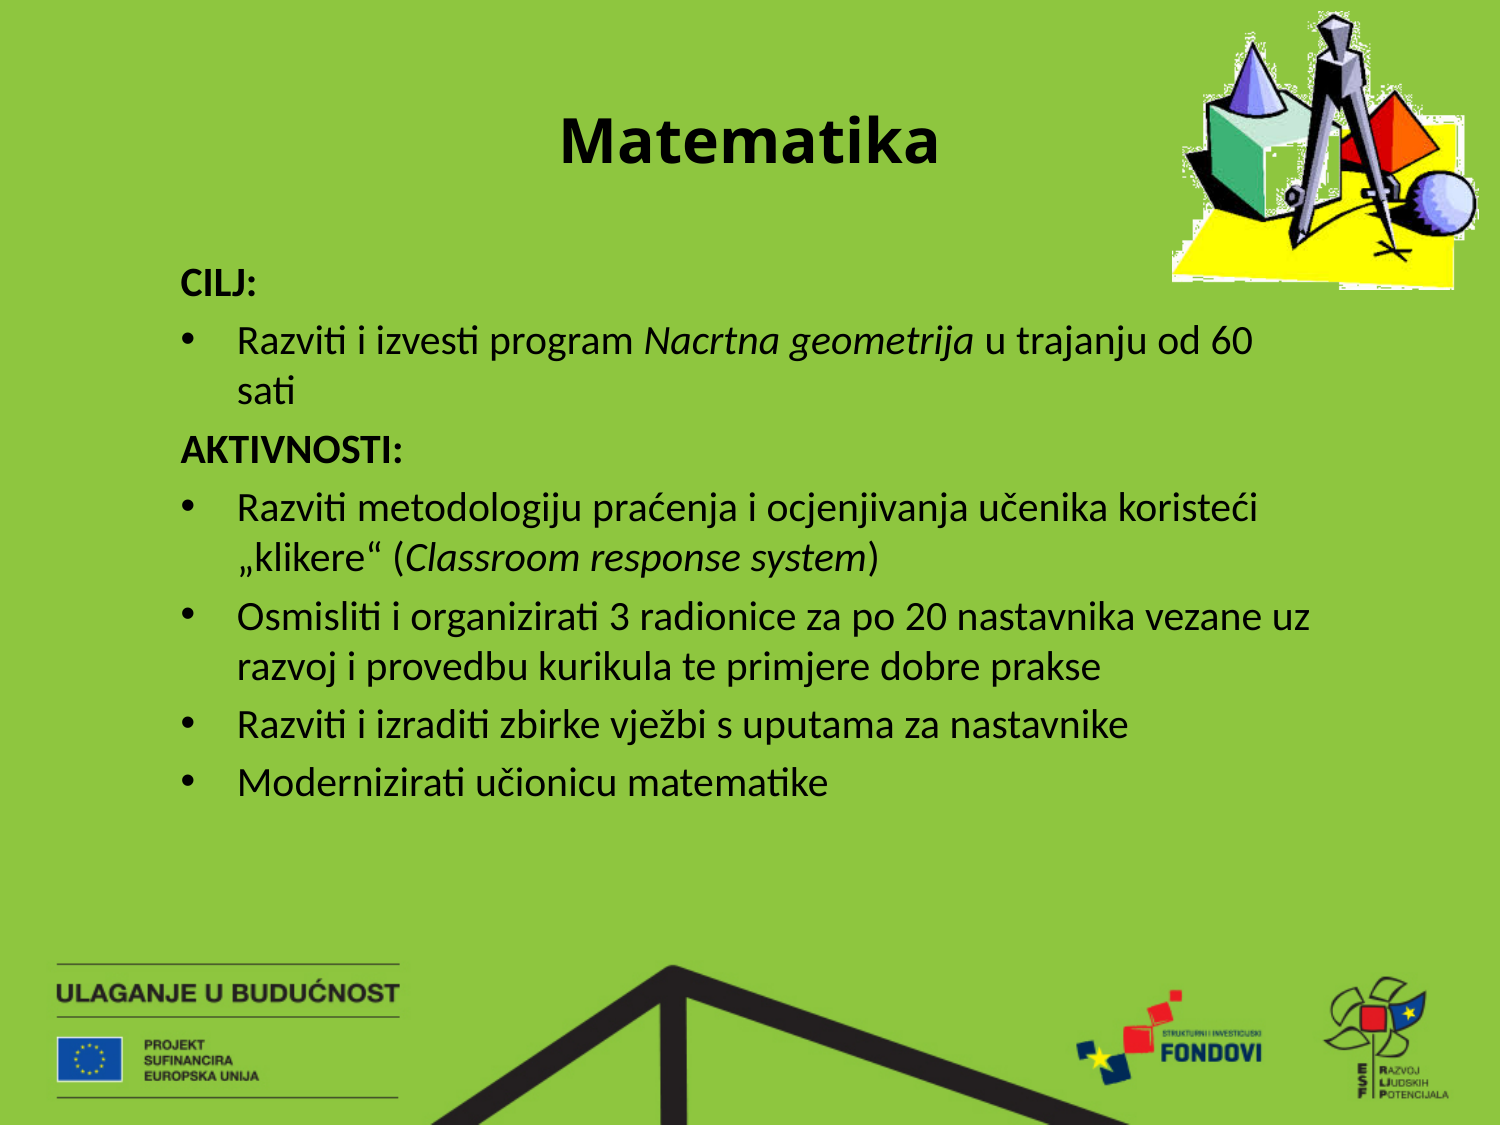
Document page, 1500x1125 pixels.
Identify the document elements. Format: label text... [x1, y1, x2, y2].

list CILJ: Razviti i izvesti program Nacrtna geometrija u trajanju od 60 sati AKTIVNOSTI: Razviti metodologiju praćenja i ocjenjivanja učenika koristeći „klikere“ (Classroom response system) Osmisliti i organizirati 3 radionice za po 20 nastavnika vezane uz razvoj i provedbu kurikula te primjere dobre prakse Razviti i izraditi zbirke vježbi s uputama za nastavnike Modernizirati učionicu matematike [165, 247, 1334, 913]
picture [0, 0, 1500, 1125]
title Matematika [75, 45, 1167, 233]
